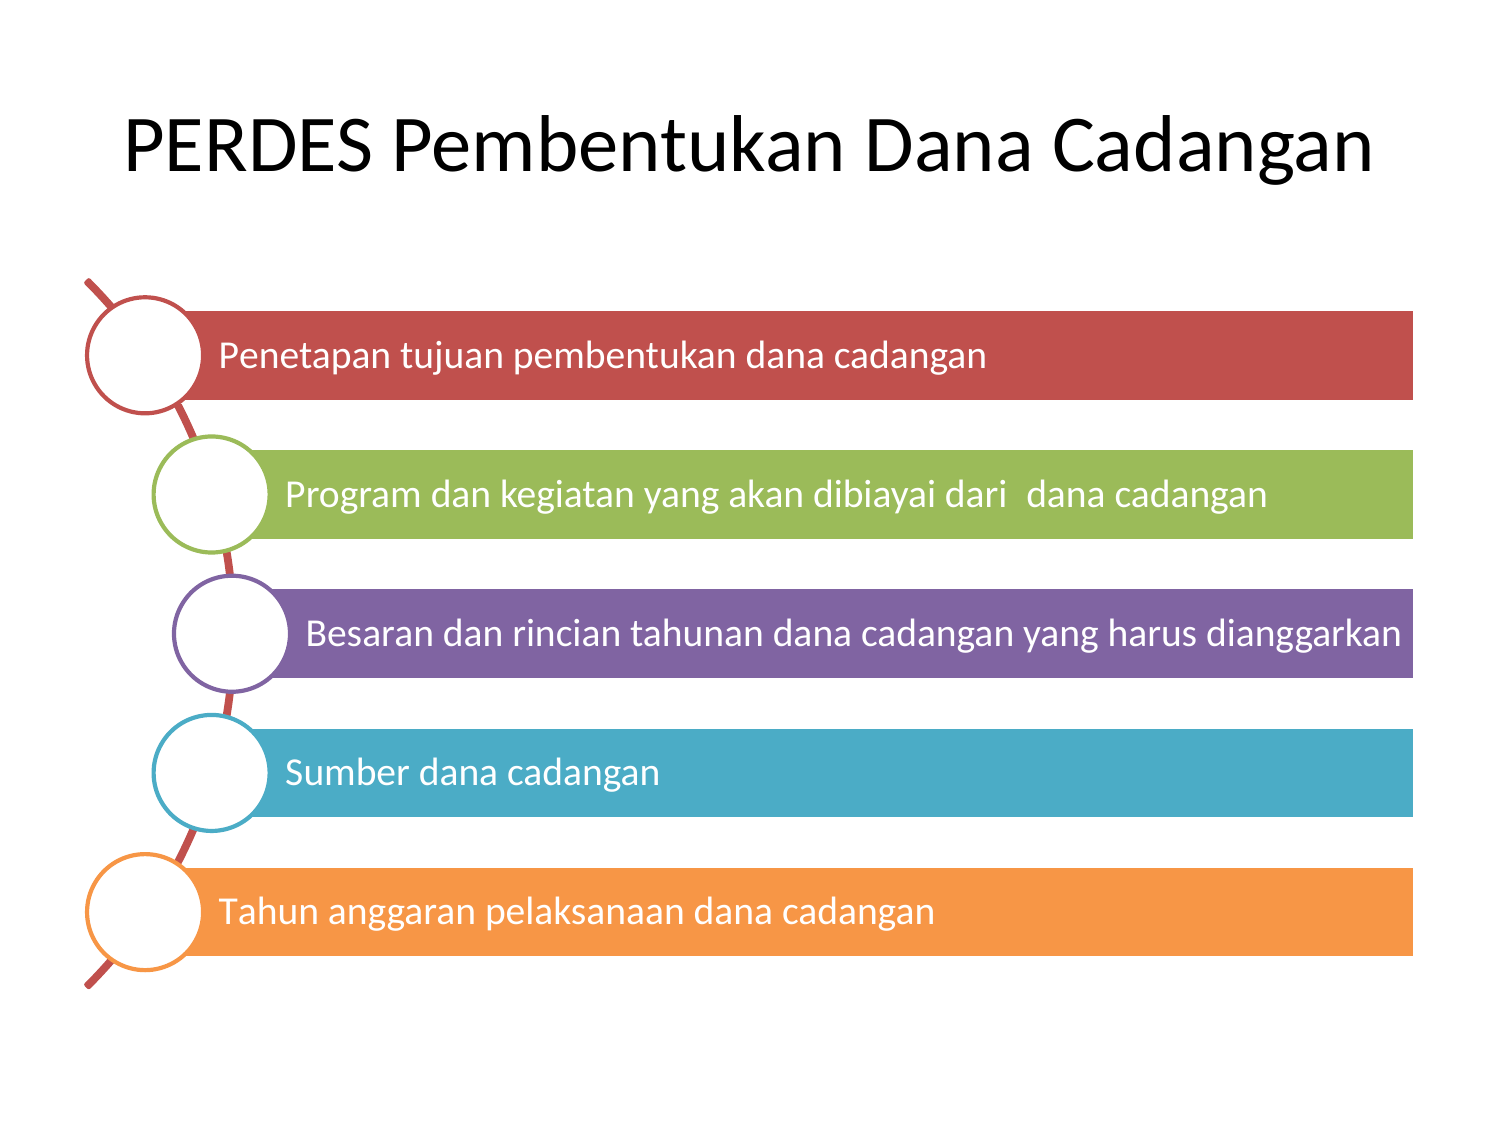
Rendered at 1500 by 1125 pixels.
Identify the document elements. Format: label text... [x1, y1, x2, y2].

title PERDES Pembentukan Dana Cadangan [75, 45, 1425, 233]
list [74, 262, 1426, 1006]
